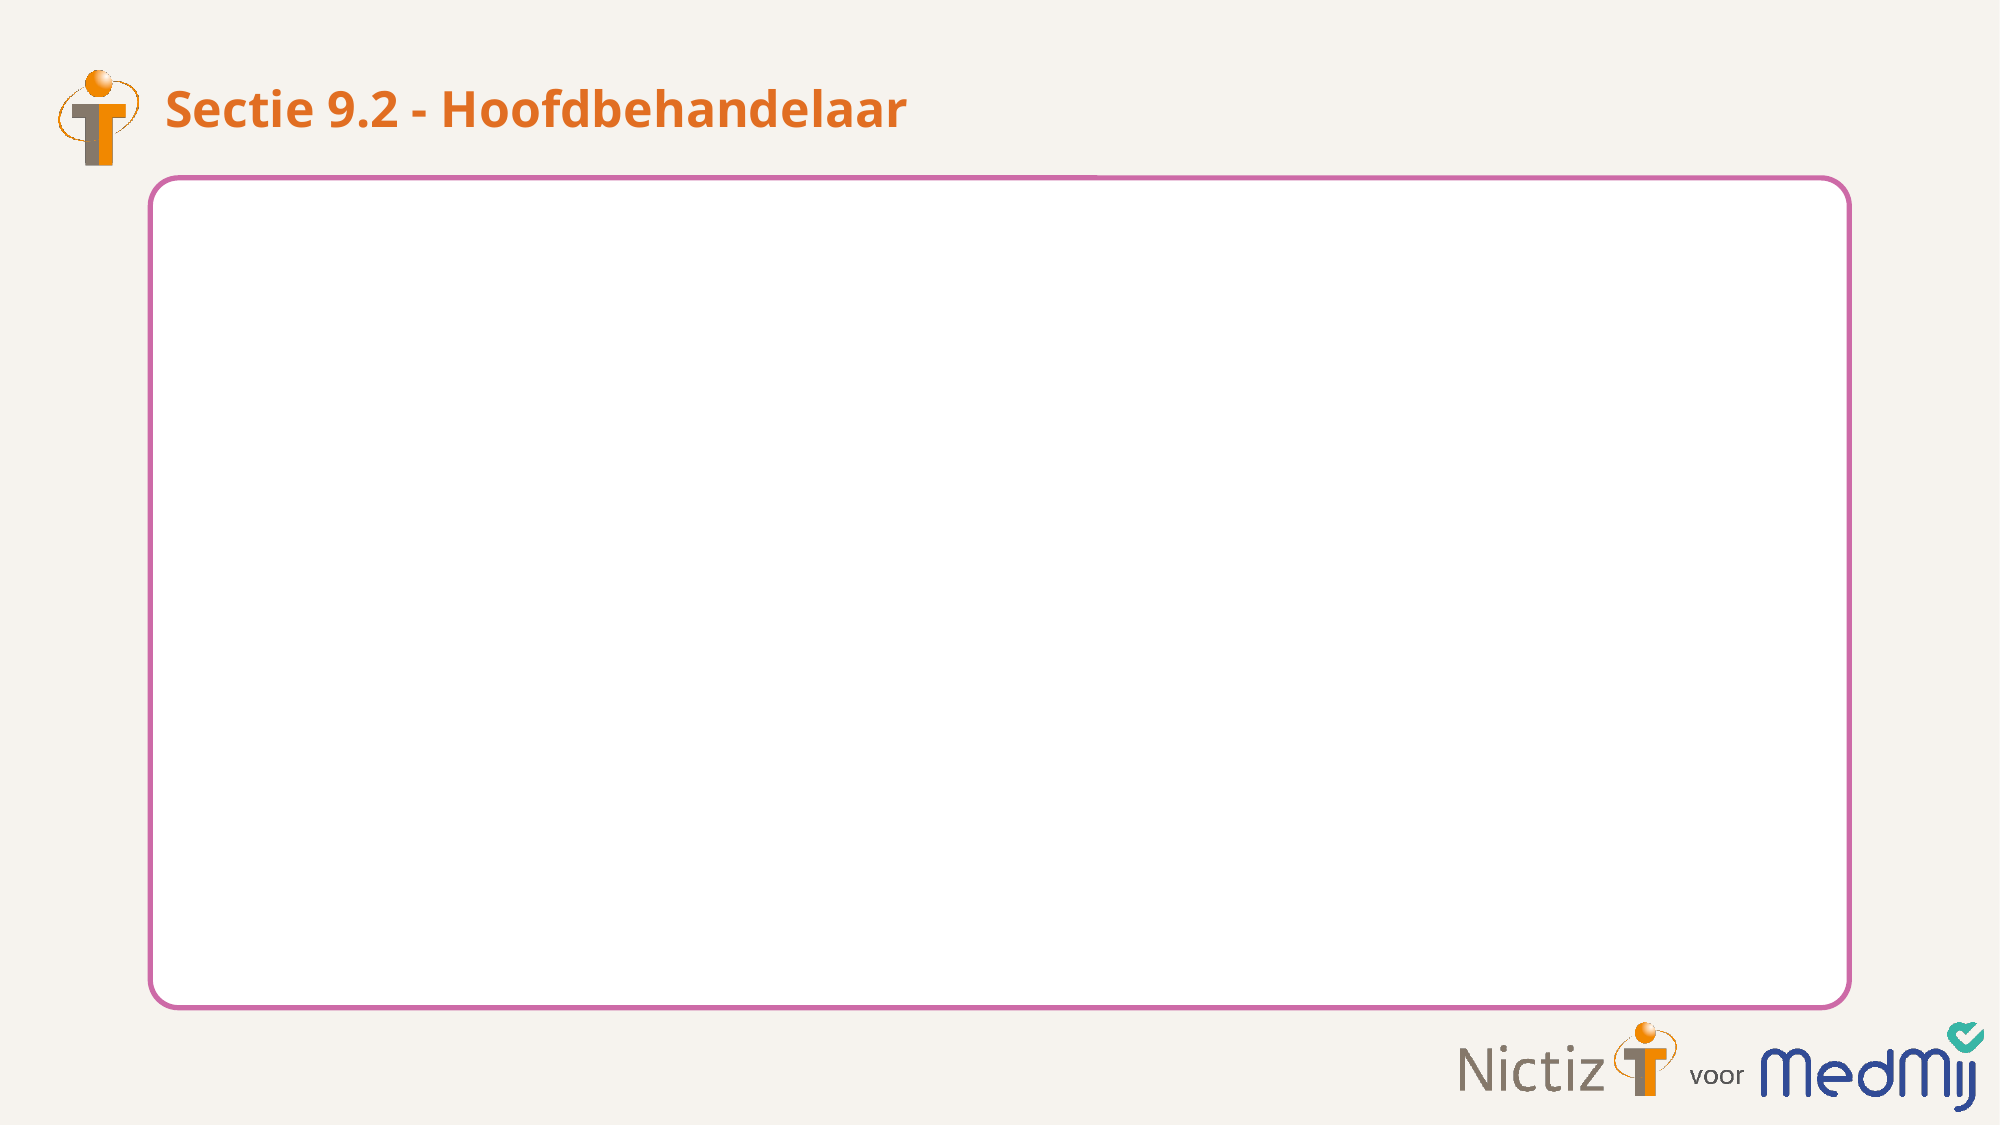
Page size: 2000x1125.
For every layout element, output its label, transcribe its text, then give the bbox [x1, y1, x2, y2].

picture [50, 66, 151, 187]
picture [1457, 1019, 1988, 1113]
title Sectie 9.2 - Hoofdbehandelaar [150, 76, 1850, 165]
